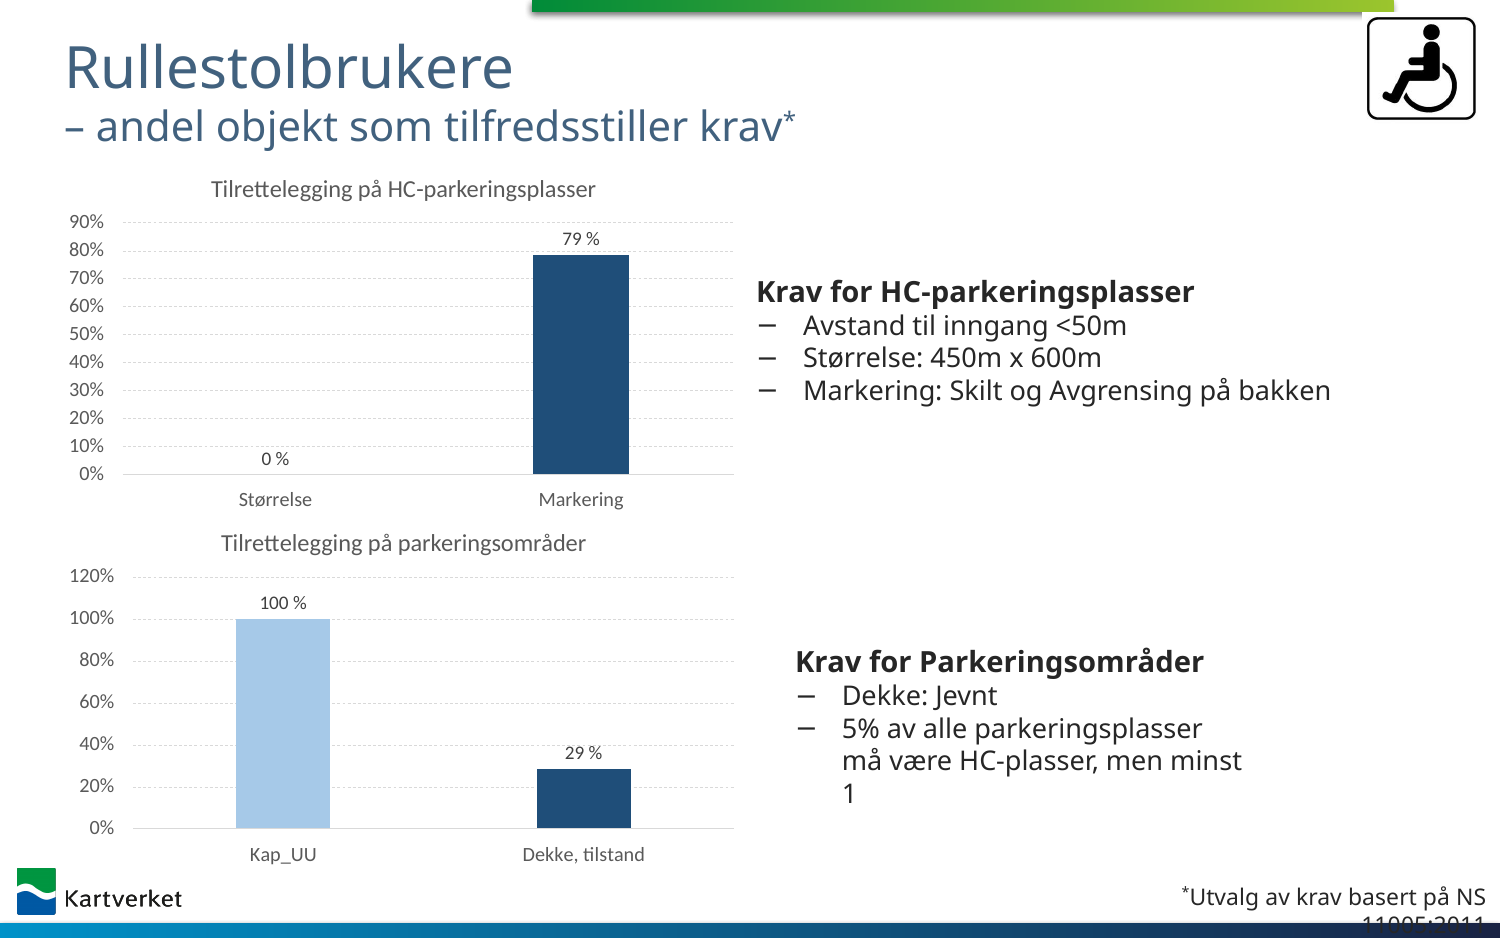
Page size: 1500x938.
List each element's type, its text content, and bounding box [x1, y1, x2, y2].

picture [62, 166, 746, 519]
picture [62, 520, 746, 874]
text_box Krav for Parkeringsområder Dekke: Jevnt 5% av alle parkeringsplasser må være HC-plasser, men minst 1 [780, 636, 1261, 816]
picture [1362, 12, 1481, 126]
text_box Rullestolbrukere – andel objekt som tilfredsstiller krav* [49, 25, 1431, 158]
text_box *Utvalg av krav basert på NS 11005:2011 [1068, 873, 1500, 938]
text_box Krav for HC-parkeringsplasser Avstand til inngang <50m Størrelse: 450m x 600m Markering: Skilt og Avgrensing på bakken [750, 265, 1346, 413]
